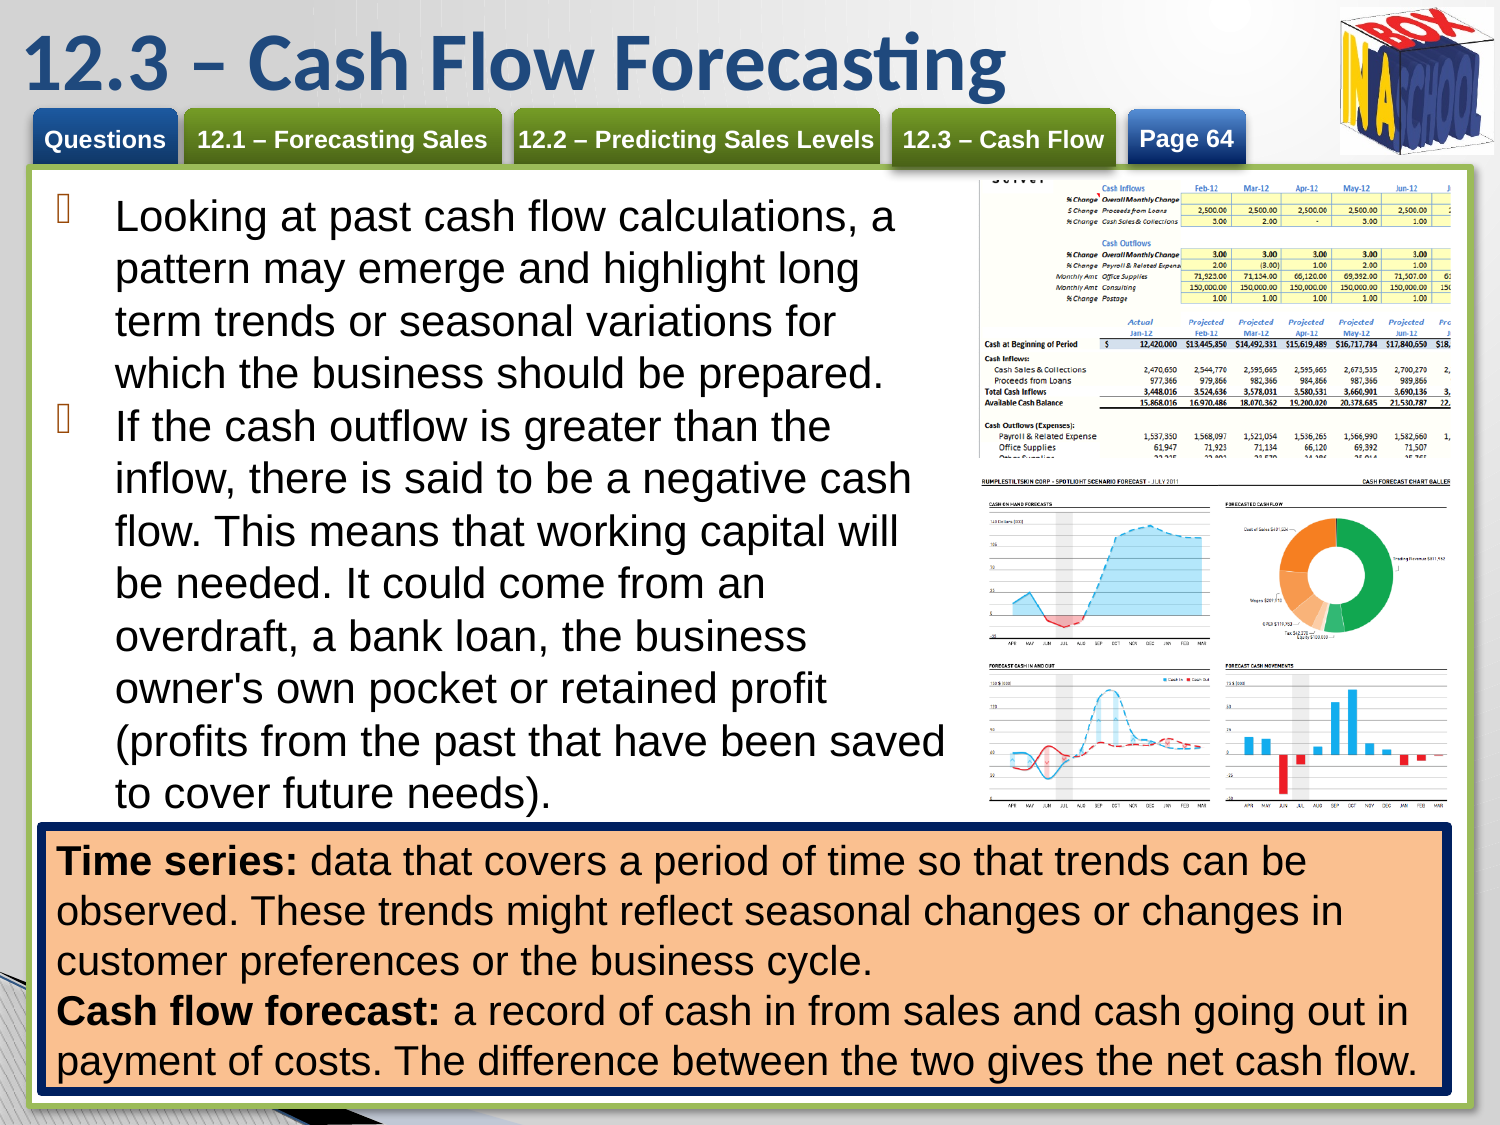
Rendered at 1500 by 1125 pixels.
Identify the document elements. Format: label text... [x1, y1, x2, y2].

text_box Page 64 [1127, 109, 1247, 165]
picture [978, 180, 1451, 458]
picture [1340, 7, 1495, 155]
text_box Looking at past cash flow calculations, a pattern may emerge and highlight long term trends or seasonal variations for which the business should be prepared. If the cash outflow is greater than the inflow, there is said to be a negative cash flow. This means that working capital will be needed. It could come from an overdraft, a bank loan, the business owner's own pocket or retained profit (profits from the past that have been saved to cover future needs). [41, 179, 975, 825]
text_box Time series: data that covers a period of time so that trends can be observed. These trends might reflect seasonal changes or changes in customer preferences or the business cycle. Cash flow forecast: a record of cash in from sales and cash going out in payment of costs. The difference between the two gives the net cash flow. [41, 826, 1447, 1092]
title 12.3 – Cash Flow Forecasting [5, 11, 1270, 102]
picture [281, 1114, 303, 1125]
picture [978, 476, 1451, 811]
